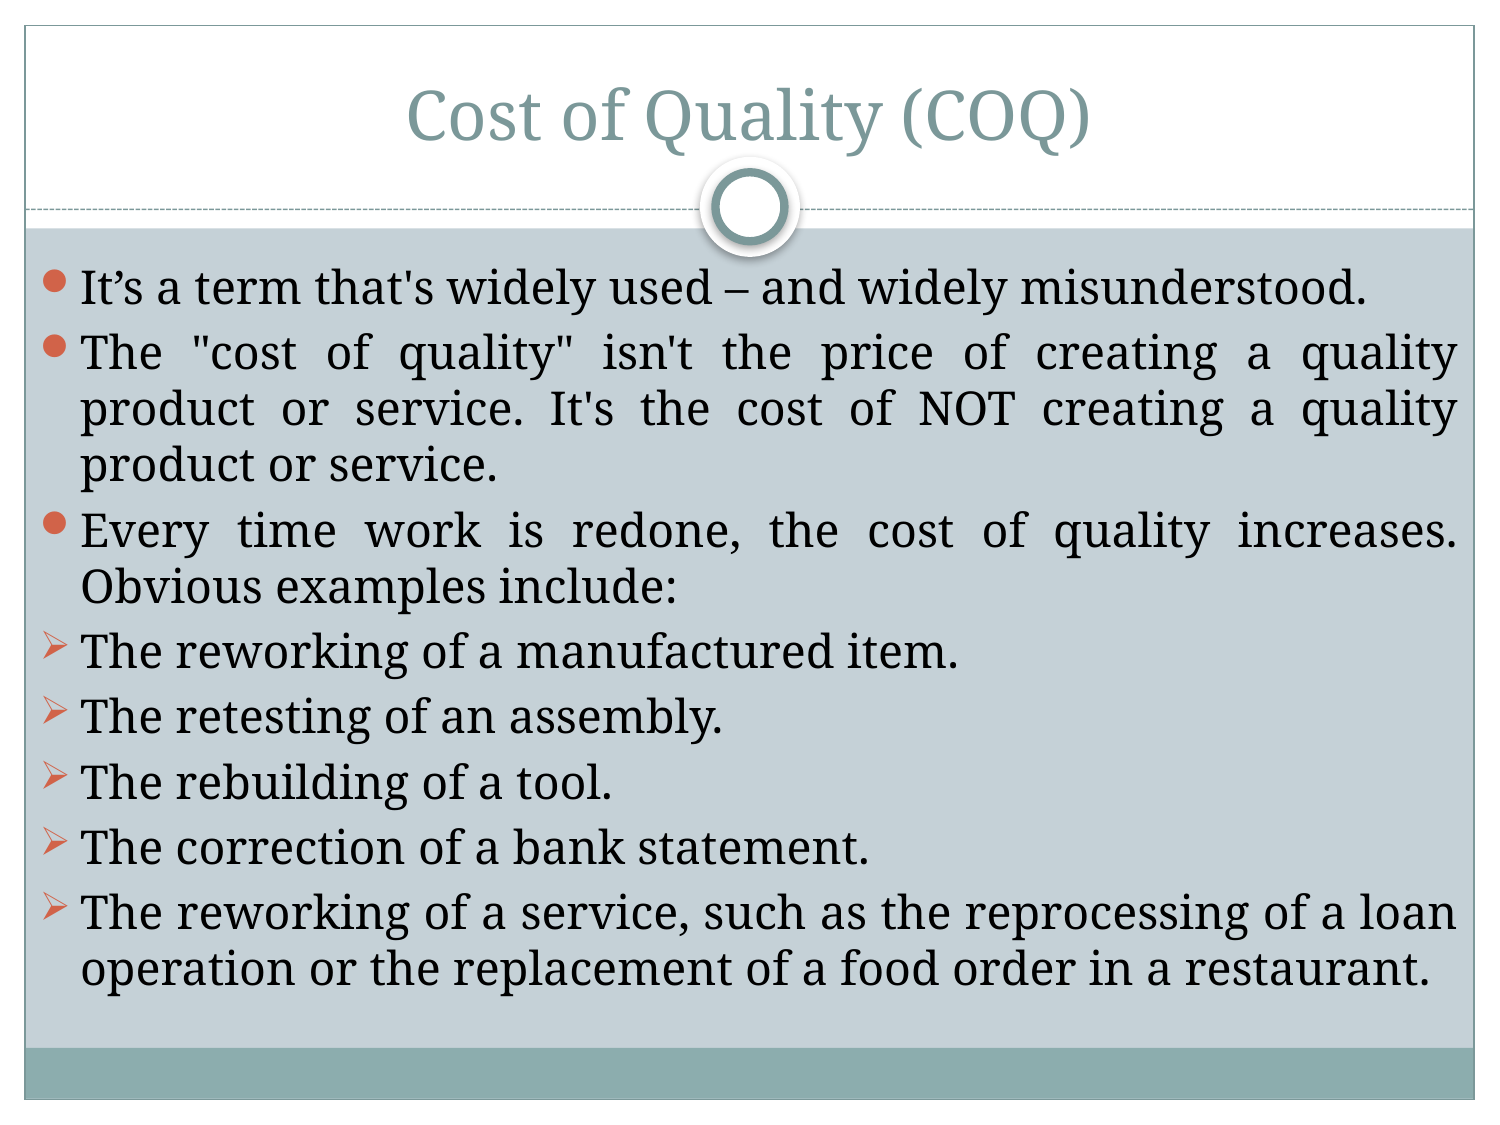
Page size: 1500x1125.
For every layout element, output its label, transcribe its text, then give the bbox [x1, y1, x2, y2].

list It’s a term that's widely used – and widely misunderstood. The "cost of quality" isn't the price of creating a quality product or service. It's the cost of NOT creating a quality product or service. Every time work is redone, the cost of quality increases. Obvious examples include: The reworking of a manufactured item. The retesting of an assembly. The rebuilding of a tool. The correction of a bank statement. The reworking of a service, such as the reprocessing of a loan operation or the replacement of a food order in a restaurant. [24, 250, 1475, 1063]
title Cost of Quality (COQ) [49, 37, 1450, 162]
